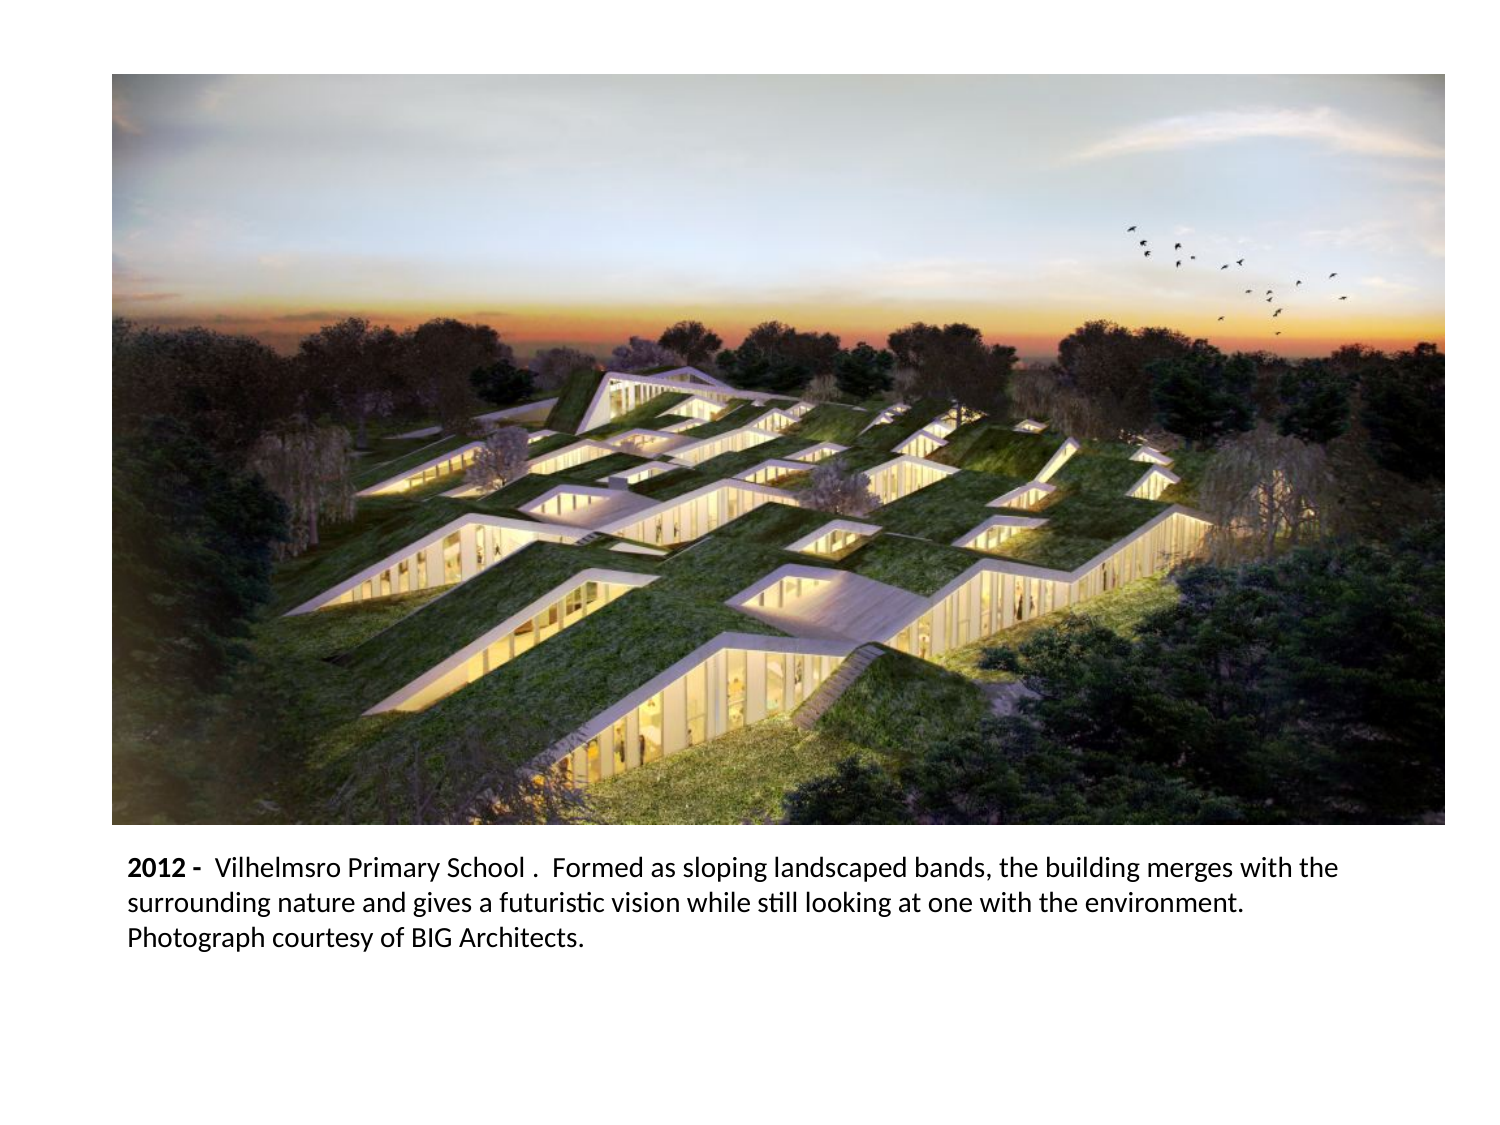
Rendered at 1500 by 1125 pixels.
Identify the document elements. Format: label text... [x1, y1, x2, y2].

picture [112, 74, 1445, 826]
text_box 2012 - Vilhelmsro Primary School . Formed as sloping landscaped bands, the building merges with the surrounding nature and gives a futuristic vision while still looking at one with the environment. Photograph courtesy of BIG Architects. [112, 841, 1445, 961]
